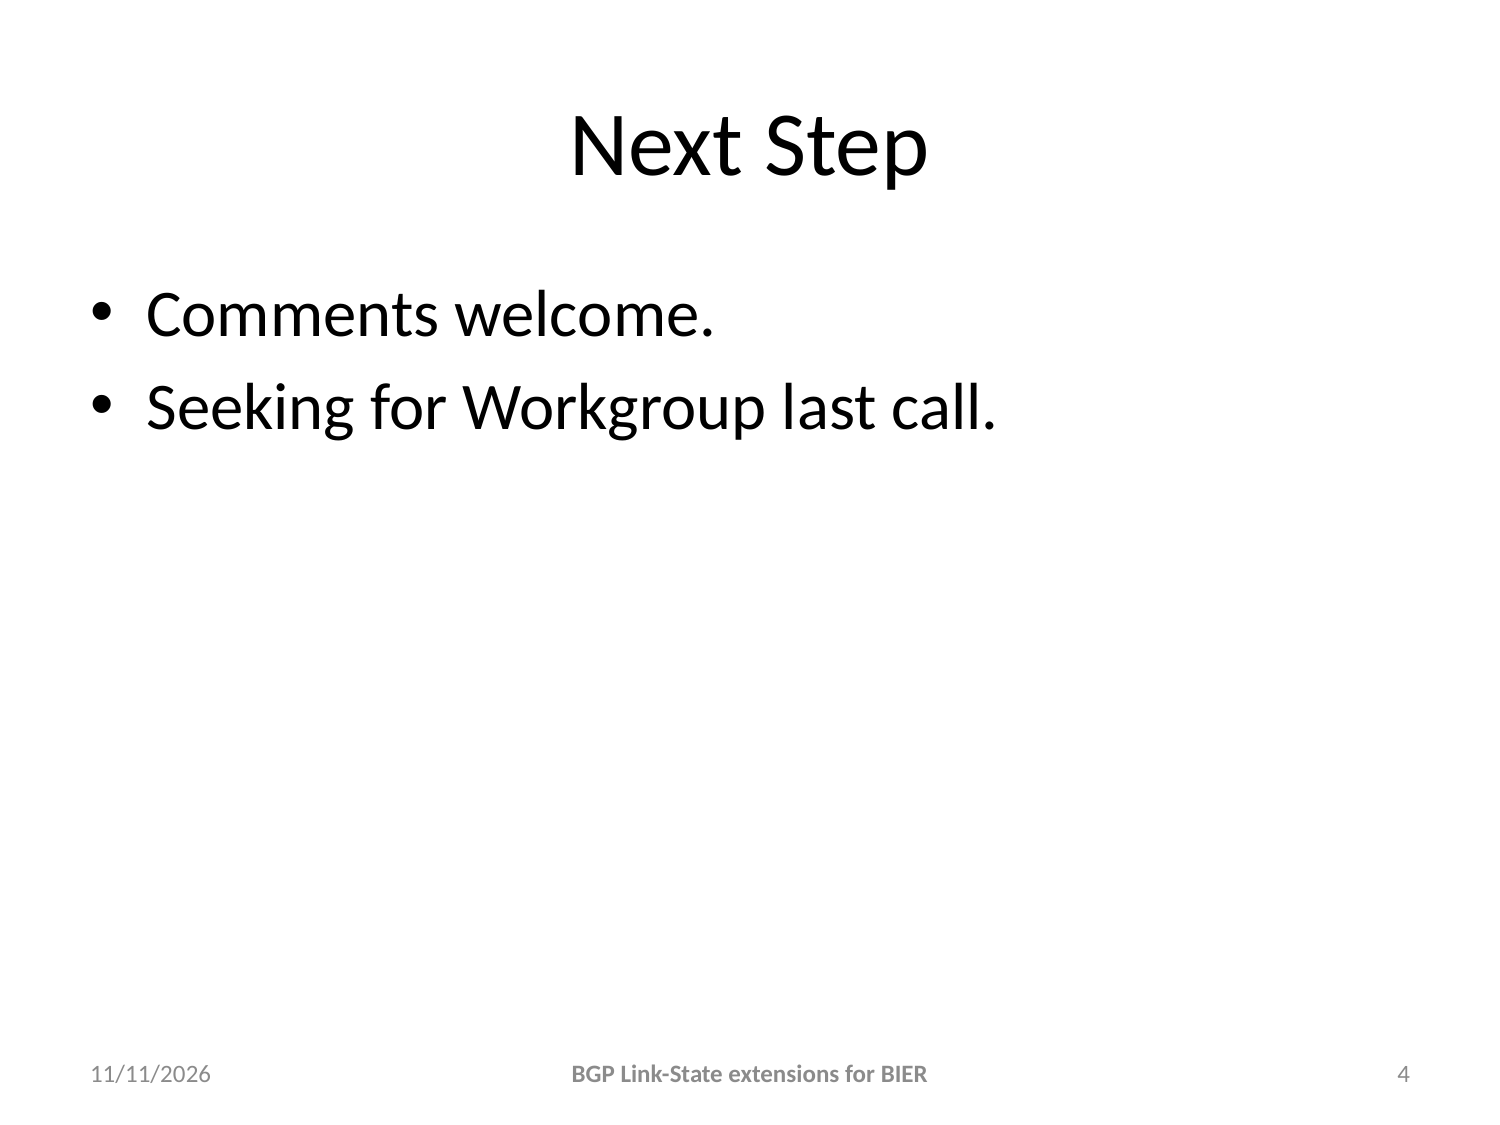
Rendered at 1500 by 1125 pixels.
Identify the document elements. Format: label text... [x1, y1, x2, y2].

list Comments welcome. Seeking for Workgroup last call. [75, 262, 1425, 1005]
footer BGP Link-State extensions for BIER [512, 1042, 988, 1103]
title Next Step [75, 45, 1425, 233]
slide_number 4 [1074, 1042, 1425, 1103]
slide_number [75, 1042, 425, 1103]
